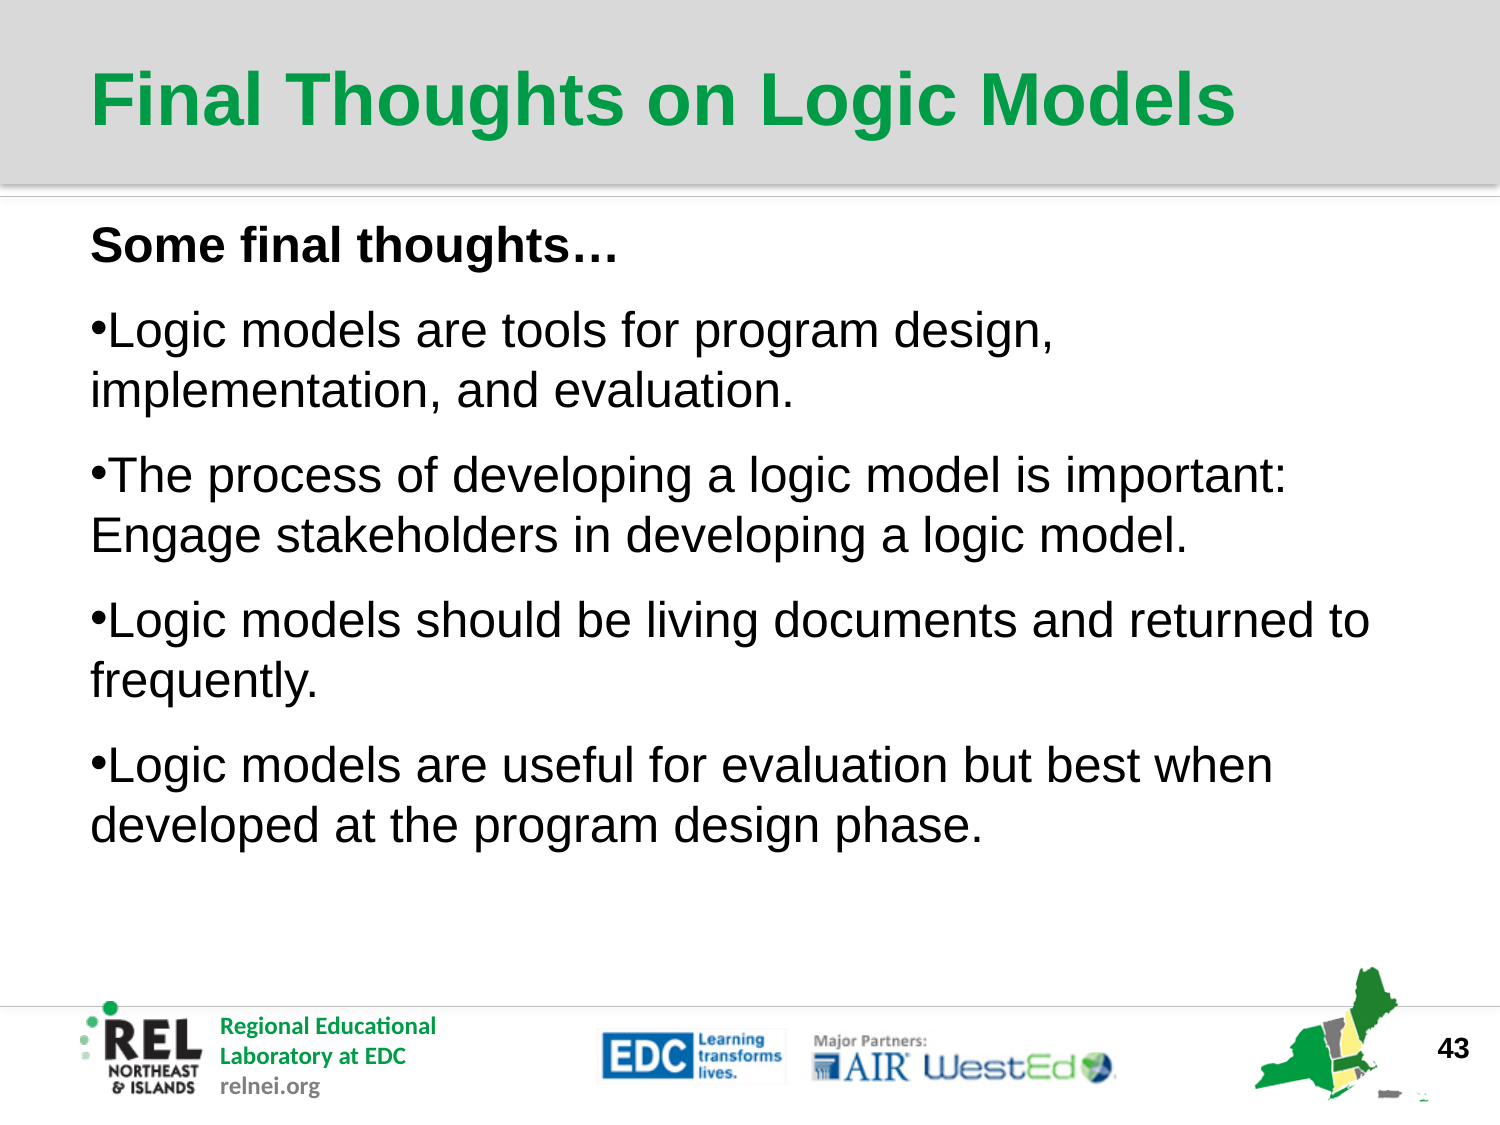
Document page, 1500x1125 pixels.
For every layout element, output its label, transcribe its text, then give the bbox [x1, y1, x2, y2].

picture [594, 1028, 1138, 1091]
picture [1245, 964, 1442, 1103]
slide_number 43 [1393, 1016, 1485, 1077]
picture [80, 1001, 227, 1108]
list Some final thoughts… Logic models are tools for program design, implementation, and evaluation. The process of developing a logic model is important: Engage stakeholders in developing a logic model. Logic models should be living documents and returned to frequently. Logic models are useful for evaluation but best when developed at the program design phase. [75, 204, 1425, 982]
title Final Thoughts on Logic Models [75, 25, 1425, 165]
